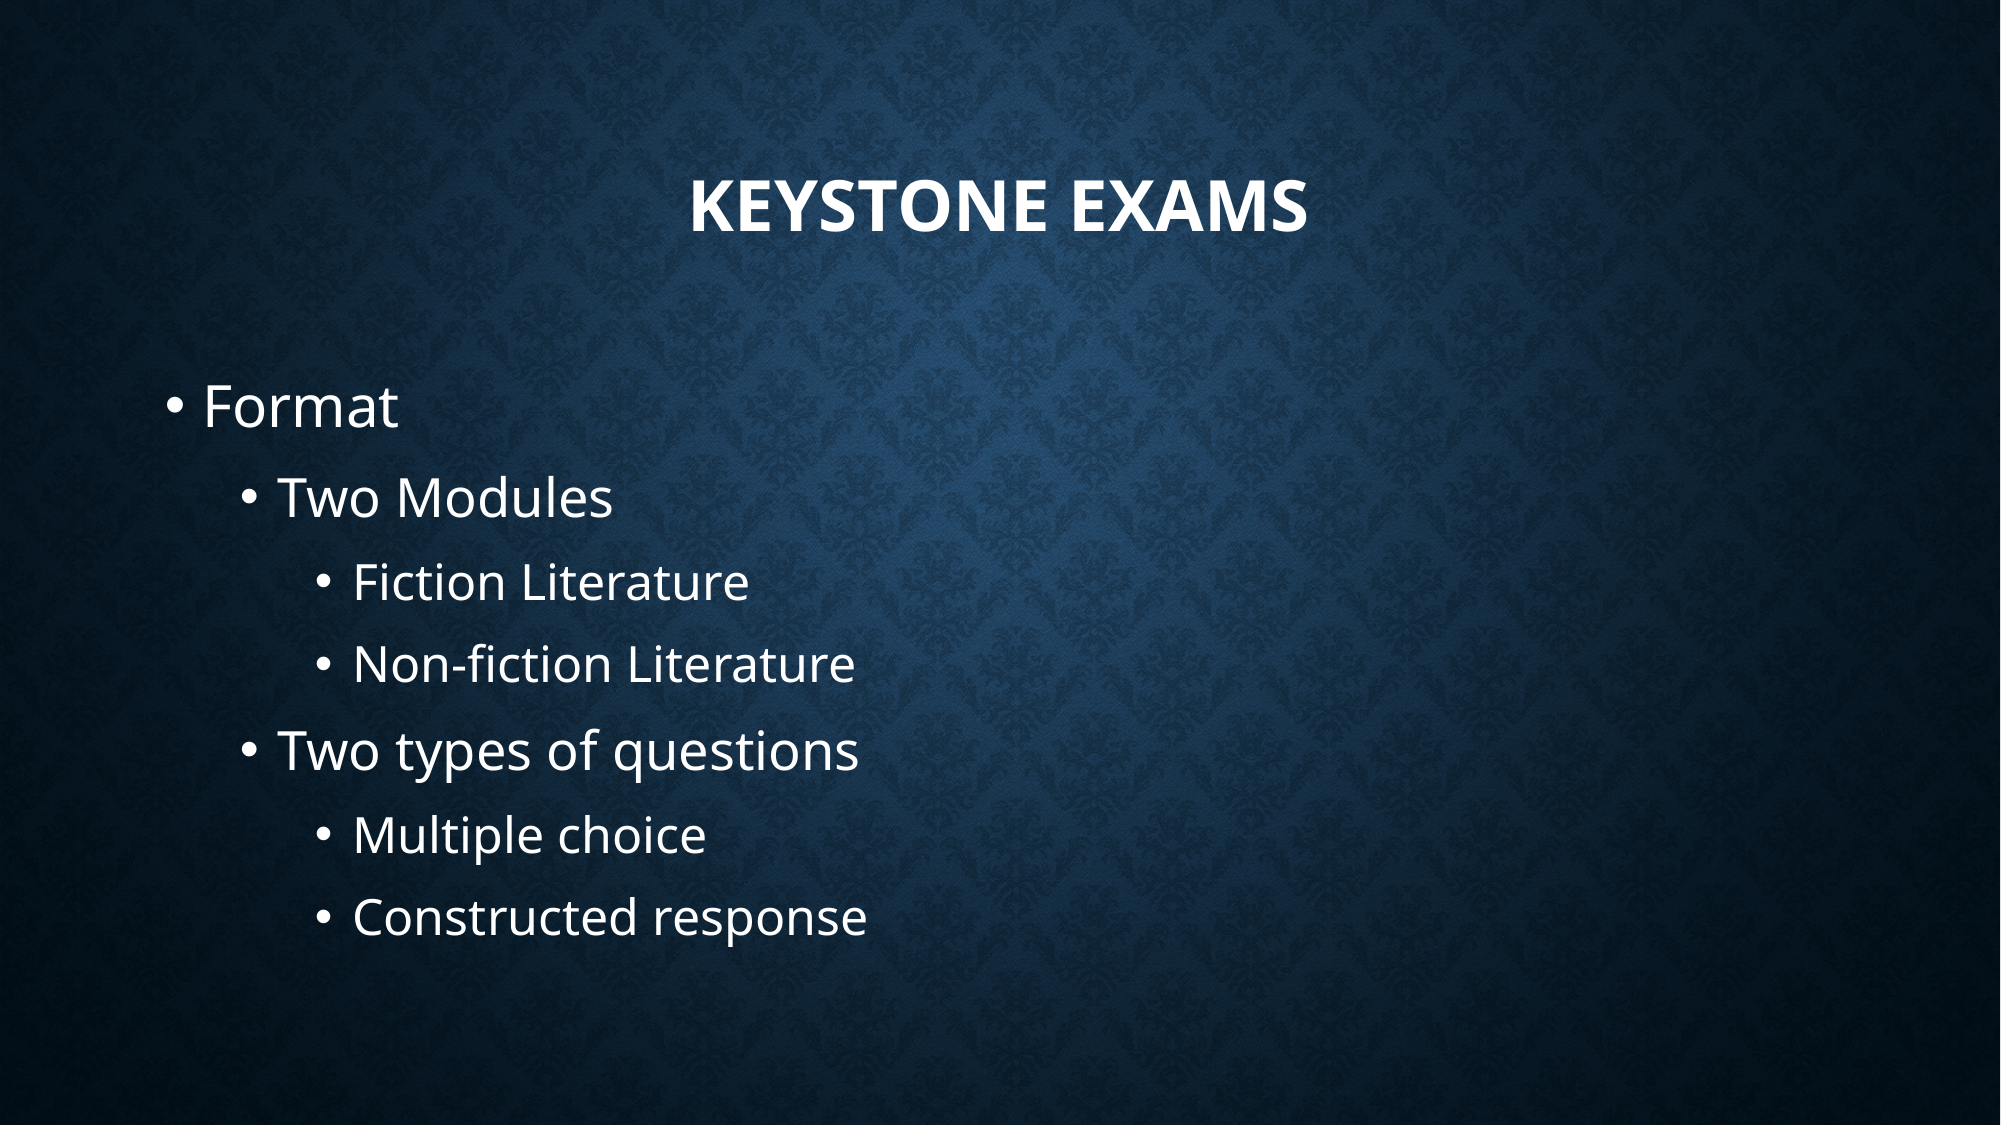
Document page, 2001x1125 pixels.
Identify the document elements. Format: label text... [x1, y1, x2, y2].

title Keystone exams [149, 99, 1849, 318]
list Format Two Modules Fiction Literature Non-fiction Literature Two types of questions Multiple choice Constructed response [149, 348, 1849, 1000]
